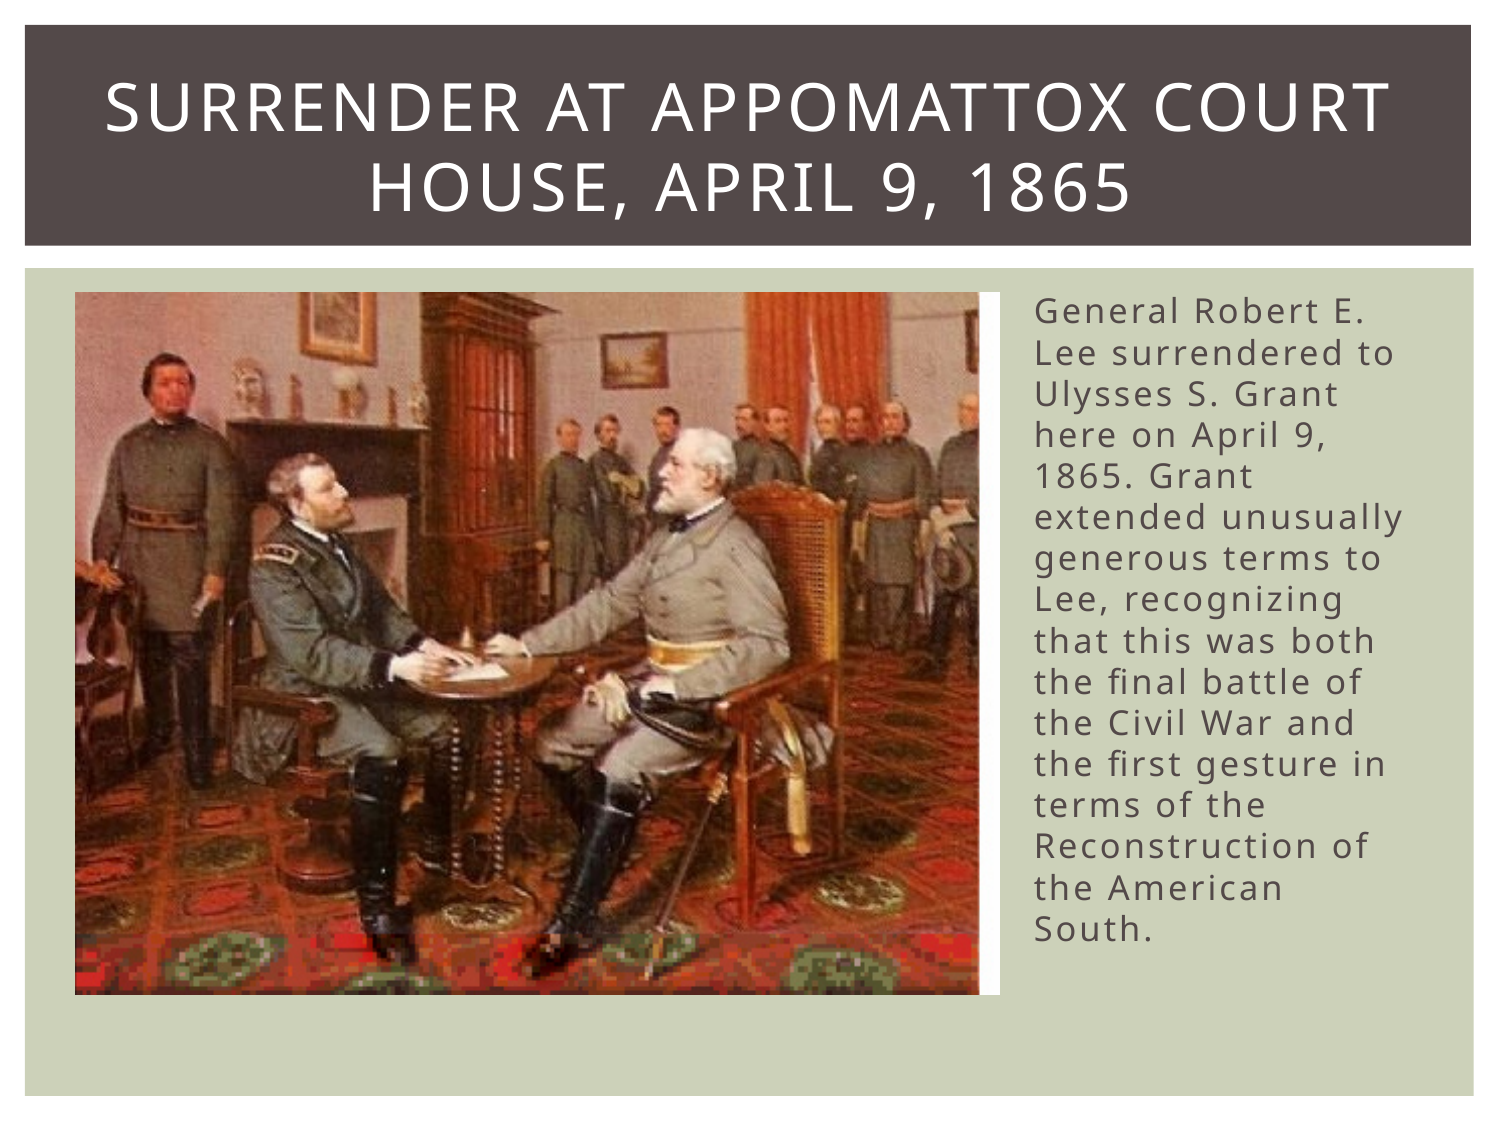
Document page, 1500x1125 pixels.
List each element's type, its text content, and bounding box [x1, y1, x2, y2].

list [74, 292, 1001, 995]
title Surrender at Appomattox court house, April 9, 1865 [62, 58, 1438, 232]
list General Robert E. Lee surrendered to Ulysses S. Grant here on April 9, 1865. Grant extended unusually generous terms to Lee, recognizing that this was both the final battle of the Civil War and the first gesture in terms of the Reconstruction of the American South. [1012, 281, 1425, 1005]
